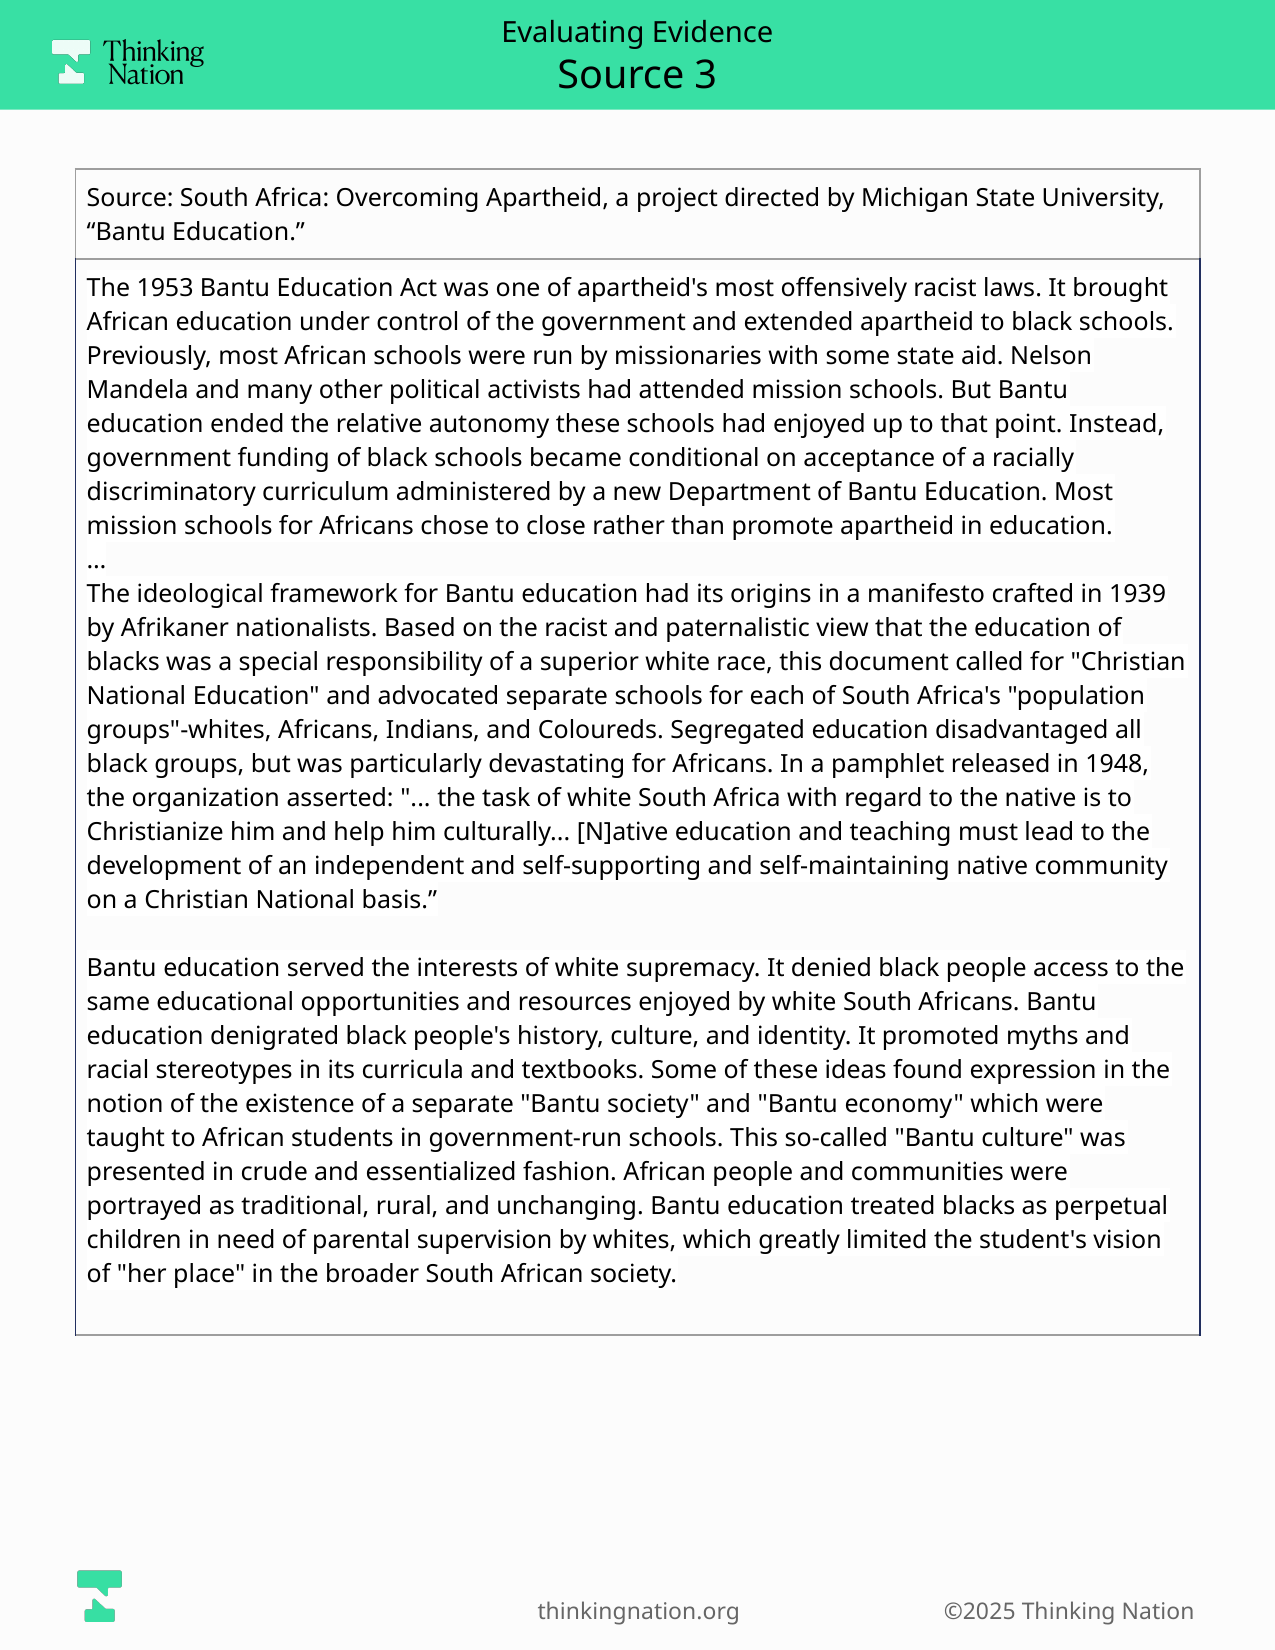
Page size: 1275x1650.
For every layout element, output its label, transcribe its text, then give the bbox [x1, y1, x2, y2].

text_box thinkingnation.org [488, 1580, 790, 1632]
picture [63, 1560, 135, 1632]
text_box Evaluating Evidence Source 3 [0, 0, 1275, 110]
text_box ©2025 Thinking Nation [909, 1580, 1211, 1632]
picture [35, 25, 210, 98]
table_cell The 1953 Bantu Education Act was one of apartheid's most offensively racist laws. It brought African education under control of the government and extended apartheid to black schools. Previously, most African schools were run by missionaries with some state aid. Nelson Mandela and many other political activists had attended mission schools. But Bantu education ended the relative autonomy these schools had enjoyed up to that point. Instead, government funding of black schools became conditional on acceptance of a racially discriminatory curriculum administered by a new Department of Bantu Education. Most mission schools for Africans chose to close rather than promote apartheid in education. … The ideological framework for Bantu education had its origins in a manifesto crafted in 1939 by Afrikaner nationalists. Based on the racist and paternalistic view that the education of blacks was a special responsibility of a superior white race, this document called for "Christian National Education" and advocated separate schools for each of South Africa's "population groups"-whites, Africans, Indians, and Coloureds. Segregated education disadvantaged all black groups, but was particularly devastating for Africans. In a pamphlet released in 1948, the organization asserted: "... the task of white South Africa with regard to the native is to Christianize him and help him culturally... [N]ative education and teaching must lead to the development of an independent and self-supporting and self-maintaining native community on a Christian National basis.” Bantu education served the interests of white supremacy. It denied black people access to the same educational opportunities and resources enjoyed by white South Africans. Bantu education denigrated black people's history, culture, and identity. It promoted myths and racial stereotypes in its curricula and textbooks. Some of these ideas found expression in the notion of the existence of a separate "Bantu society" and "Bantu economy" which were taught to African students in government-run schools. This so-called "Bantu culture" was presented in crude and essentialized fashion. African people and communities were portrayed as traditional, rural, and unchanging. Bantu education treated blacks as perpetual children in need of parental supervision by whites, which greatly limited the student's vision of "her place" in the broader South African society. [76, 260, 1199, 1334]
table_header Source: South Africa: Overcoming Apartheid, a project directed by Michigan State University, “Bantu Education.” [76, 170, 1199, 258]
